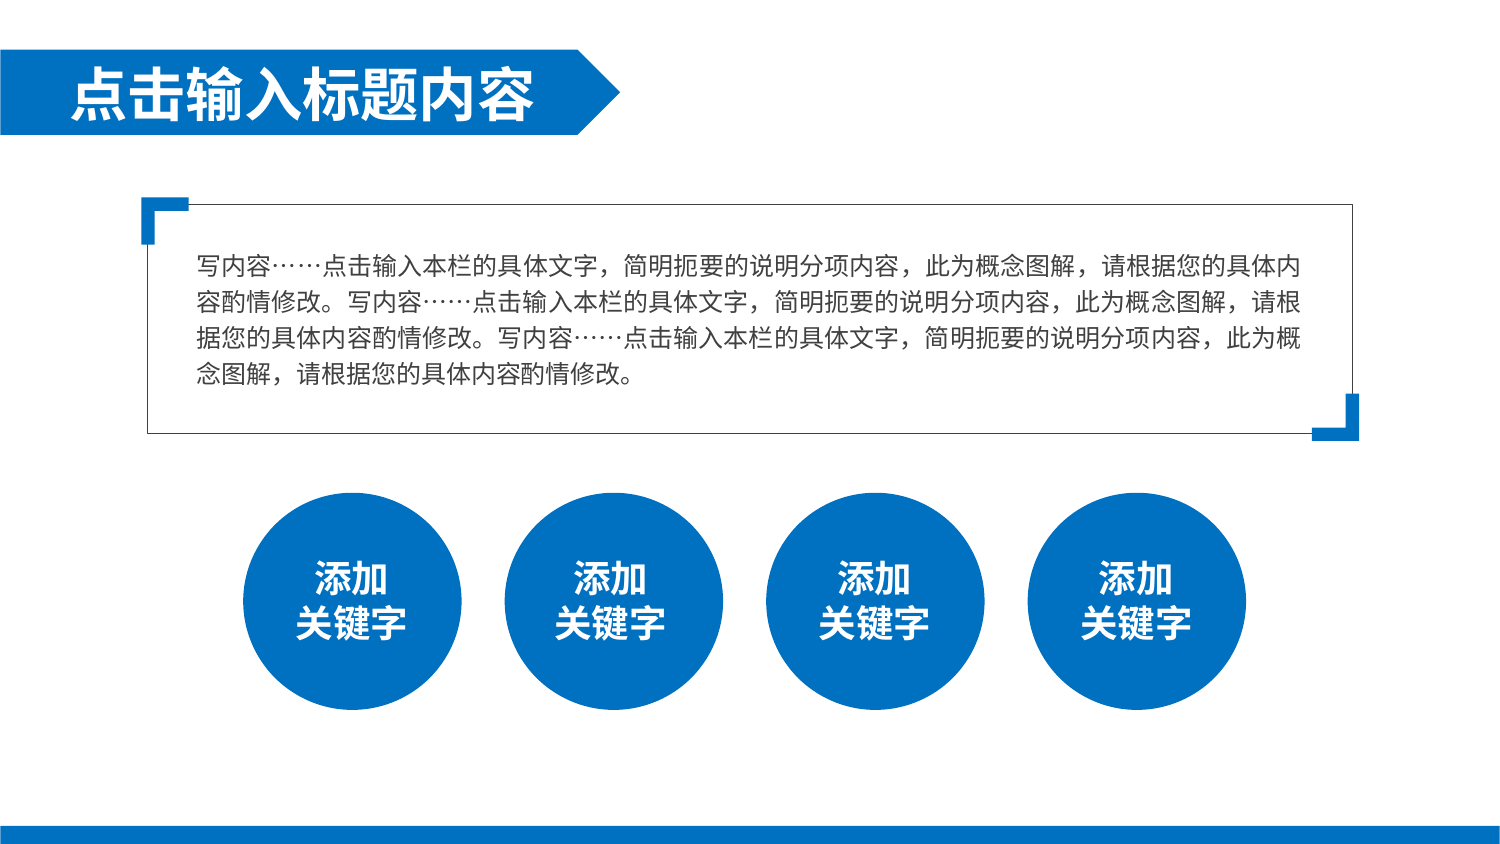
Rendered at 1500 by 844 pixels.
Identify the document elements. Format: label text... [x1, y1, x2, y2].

text_box [141, 197, 189, 245]
text_box 点击输入标题内容 [54, 51, 551, 136]
text_box 添加 关键字 [795, 555, 955, 646]
text_box 添加 关键字 [1056, 555, 1216, 646]
text_box [0, 824, 1500, 844]
text_box [0, 47, 623, 137]
text_box 添加 关键字 [272, 555, 432, 646]
text_box 添加 关键字 [531, 555, 691, 646]
text_box 写内容……点击输入本栏的具体文字，简明扼要的说明分项内容，此为概念图解，请根据您的具体内容酌情修改。写内容……点击输入本栏的具体文字，简明扼要的说明分项内容，此为概念图解，请根据您的具体内容酌情修改。写内容……点击输入本栏的具体文字，简明扼要的说明分项内容，此为概念图解，请根据您的具体内容酌情修改。 [196, 244, 1304, 389]
text_box [243, 492, 462, 710]
text_box [1311, 393, 1360, 441]
text_box [766, 492, 985, 710]
text_box [1027, 492, 1247, 710]
text_box [147, 204, 1353, 434]
text_box [504, 492, 724, 710]
